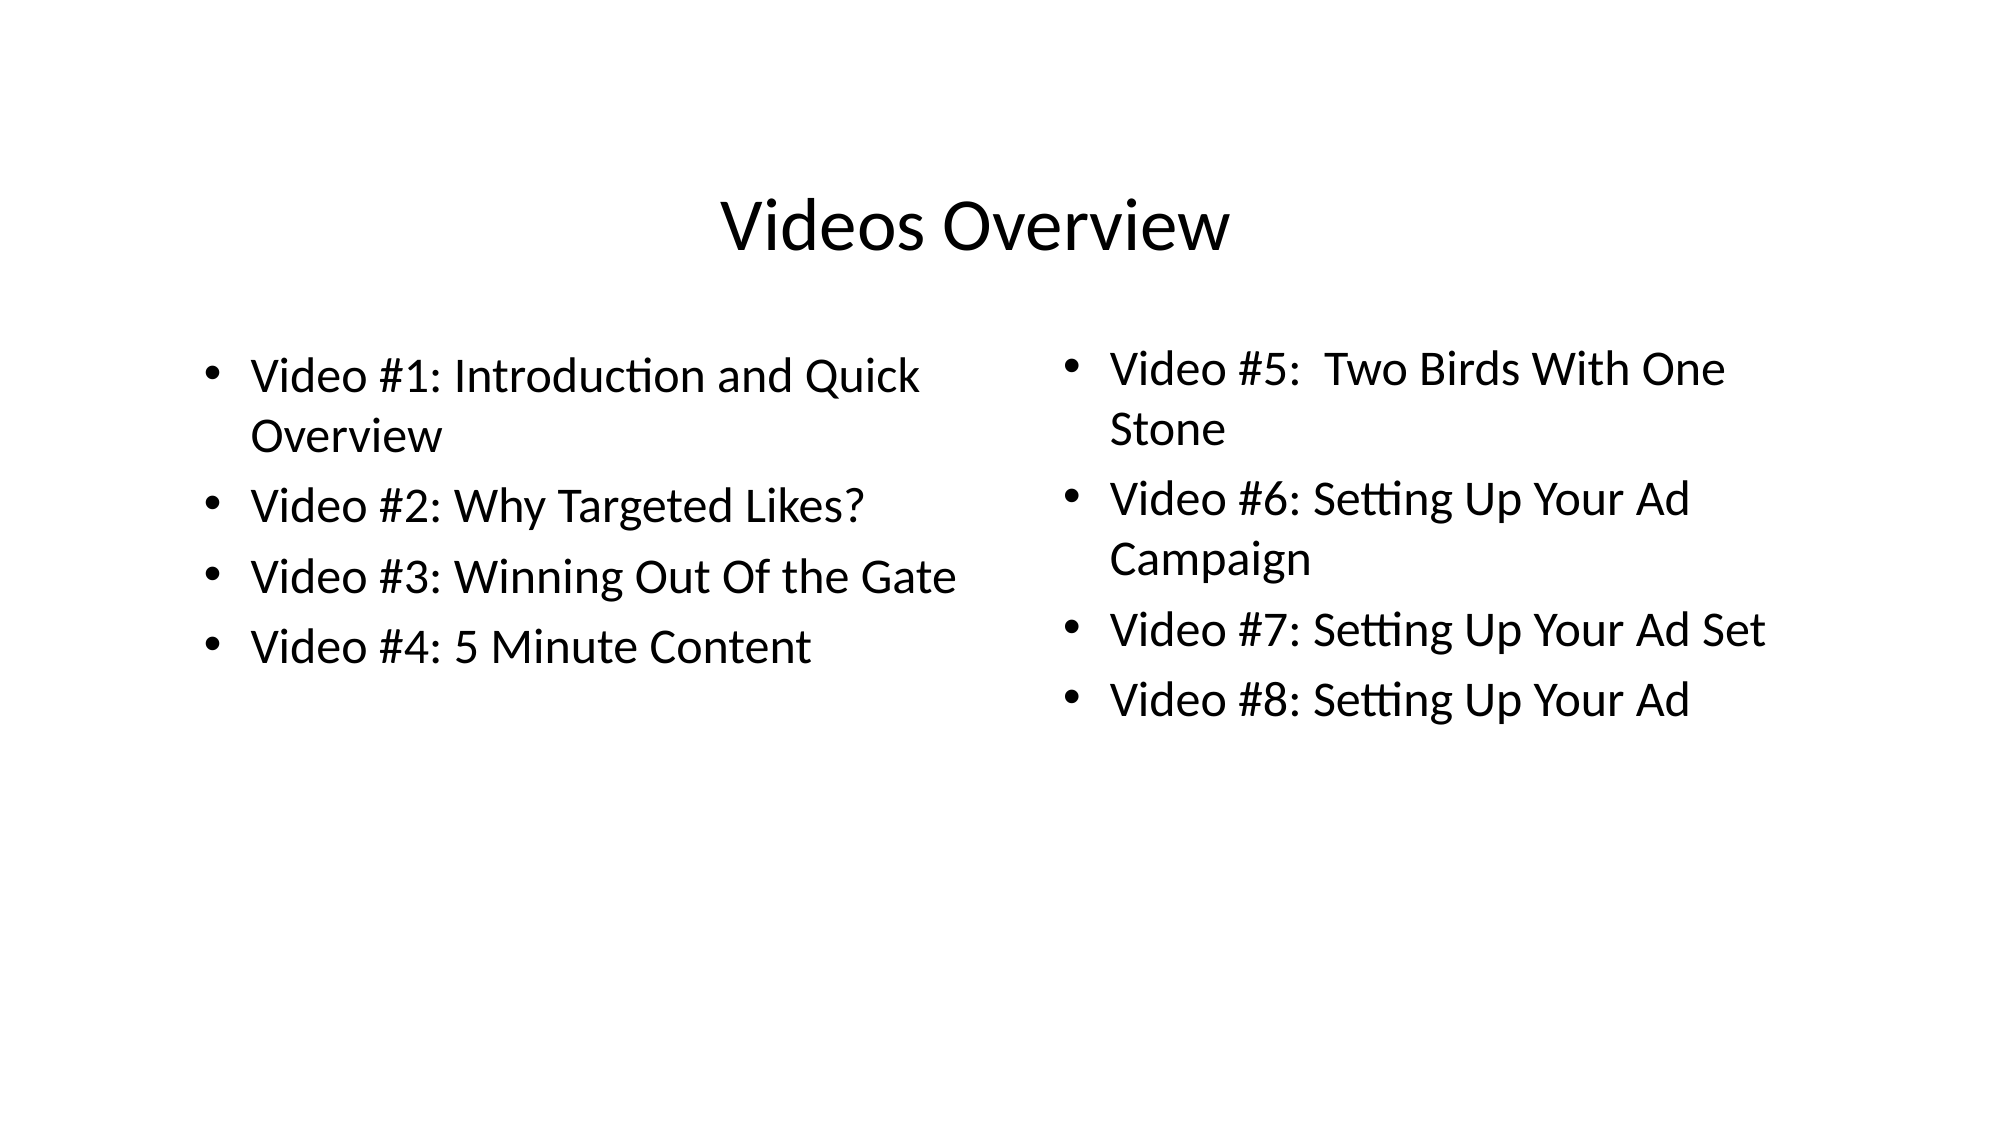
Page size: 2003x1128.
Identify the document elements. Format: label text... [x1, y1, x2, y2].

text_box Video #5: Two Birds With One Stone Video #6: Setting Up Your Ad Campaign Video #7: Setting Up Your Ad Set Video #8: Setting Up Your Ad [1016, 327, 1862, 877]
text_box Videos Overview [713, 168, 1240, 274]
text_box Video #1: Introduction and Quick Overview Video #2: Why Targeted Likes? Video #3: Winning Out Of the Gate Video #4: 5 Minute Content [156, 334, 1003, 682]
